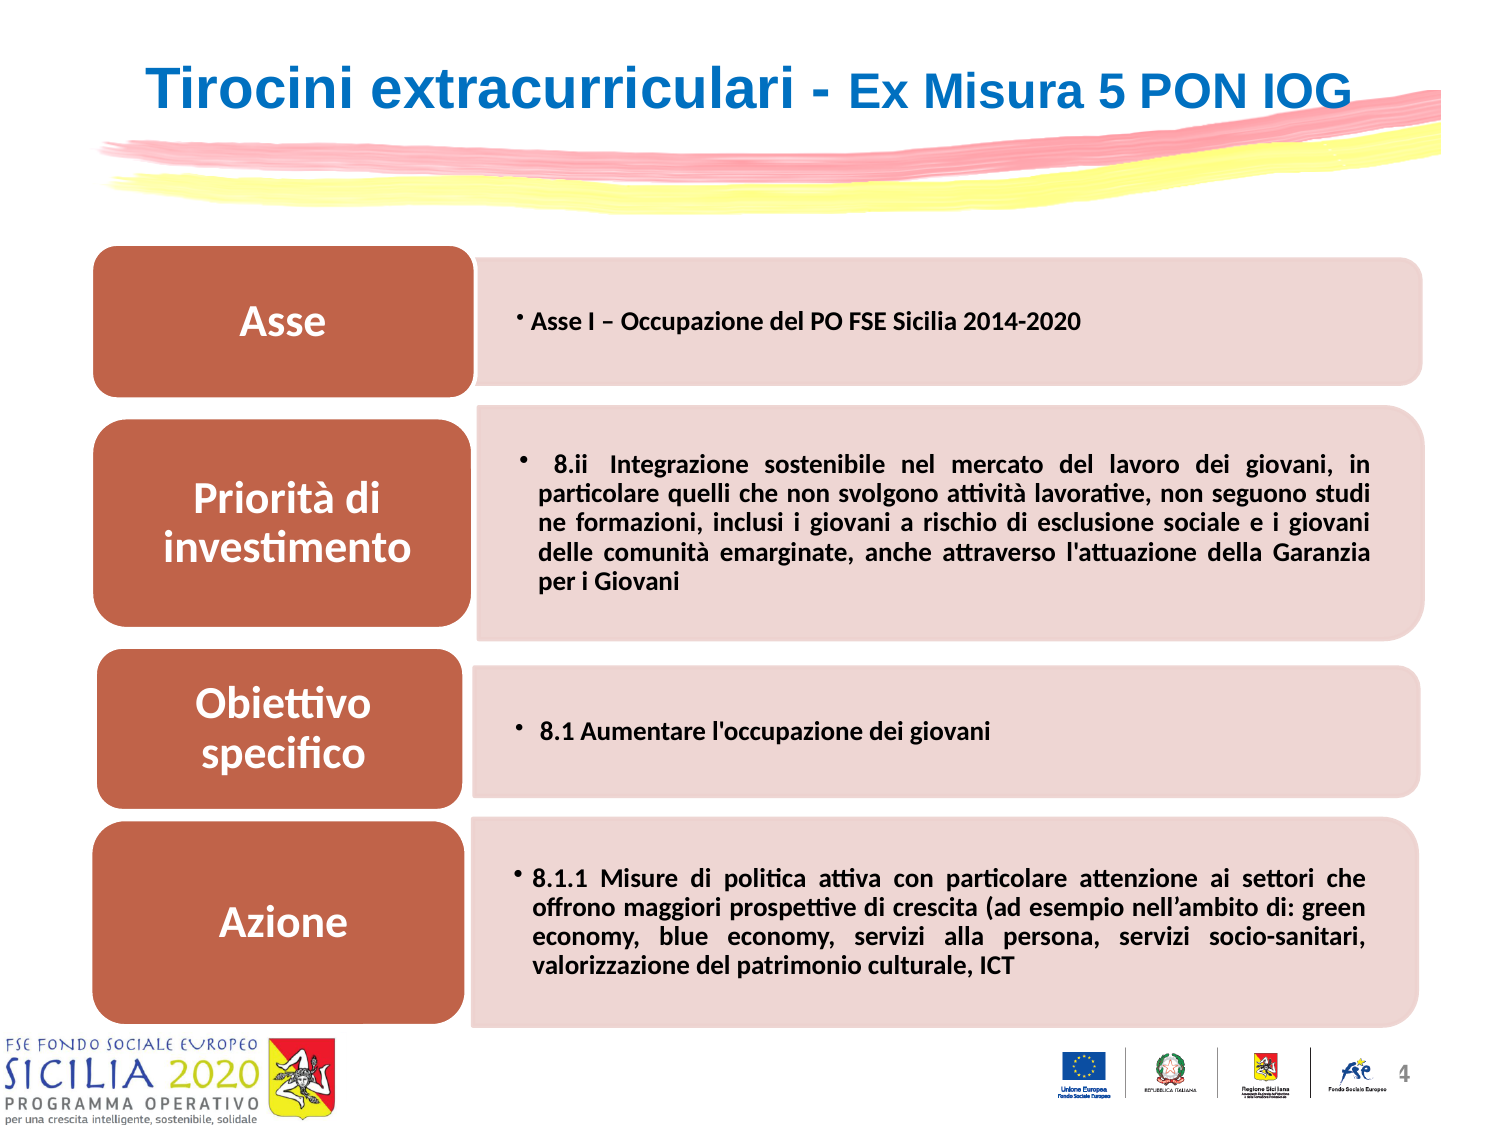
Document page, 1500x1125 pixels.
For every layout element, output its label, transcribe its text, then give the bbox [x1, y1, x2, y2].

picture [0, 1031, 348, 1125]
text_box Tirocini extracurriculari - Ex Misura 5 PON IOG [0, 42, 1500, 128]
picture [41, 89, 1442, 221]
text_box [17, 243, 1495, 1027]
slide_number 4 [1399, 1042, 1425, 1103]
picture [1033, 1043, 1400, 1116]
